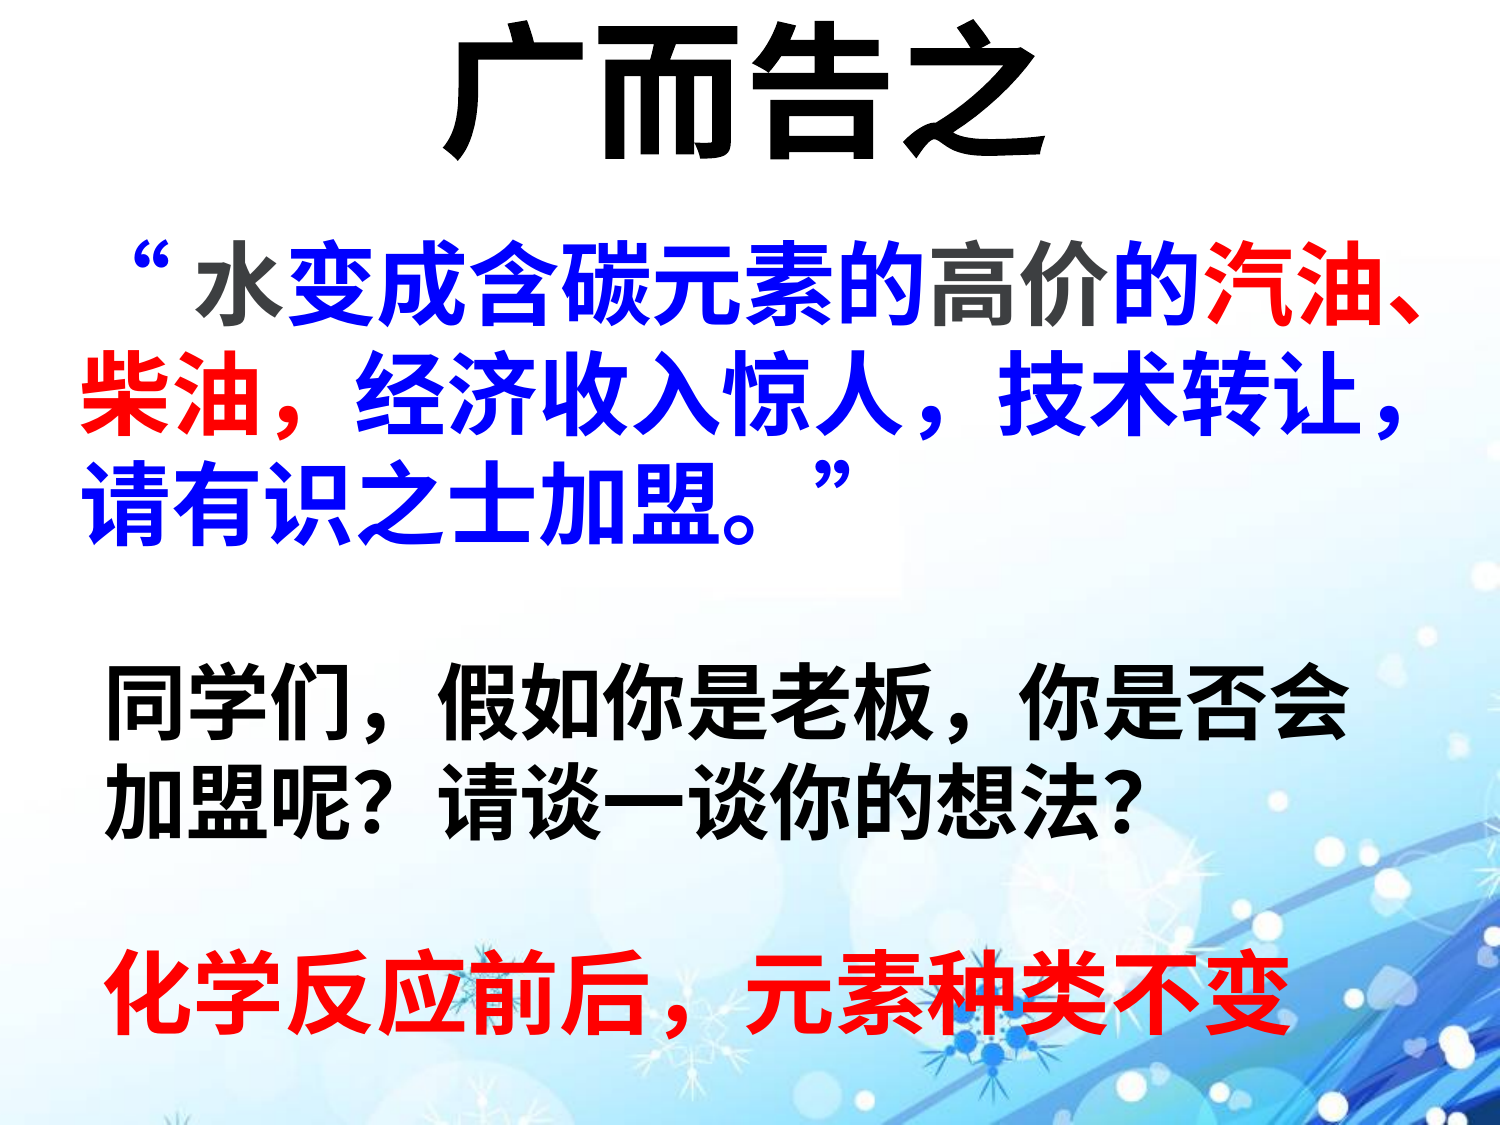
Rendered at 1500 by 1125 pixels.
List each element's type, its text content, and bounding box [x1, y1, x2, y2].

text_box 同学们，假如你是老板，你是否会加盟呢？请谈一谈你的想法？ [88, 642, 1436, 858]
picture [0, 13, 1500, 1125]
text_box “水变成含碳元素的高价的汽油、柴油，经济收入惊人，技术转让，请有识之士加盟。” [64, 219, 1436, 565]
text_box 化学反应前后，元素种类不变 [86, 928, 1330, 1054]
